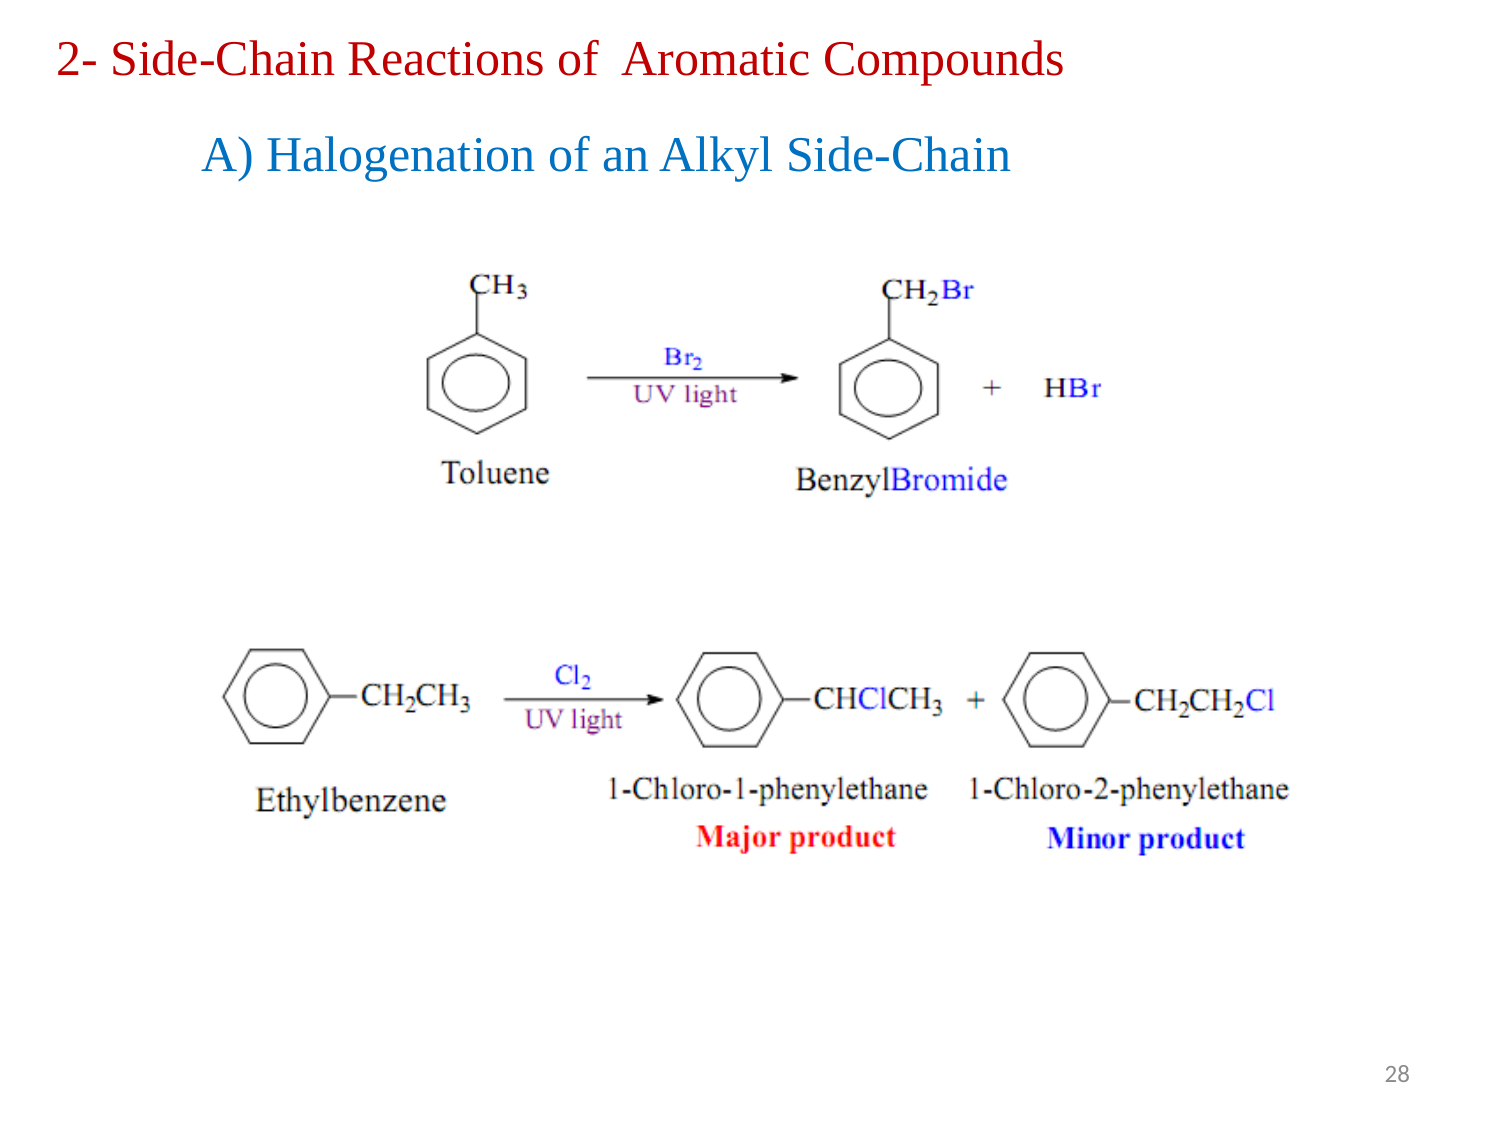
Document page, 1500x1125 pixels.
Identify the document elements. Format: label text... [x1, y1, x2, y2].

slide_number 28 [1074, 1042, 1425, 1103]
text_box 2- Side-Chain Reactions of Aromatic Compounds [41, 17, 1081, 93]
picture [182, 639, 1330, 870]
picture [399, 255, 1113, 516]
text_box A) Halogenation of an Alkyl Side-Chain [186, 113, 1027, 189]
